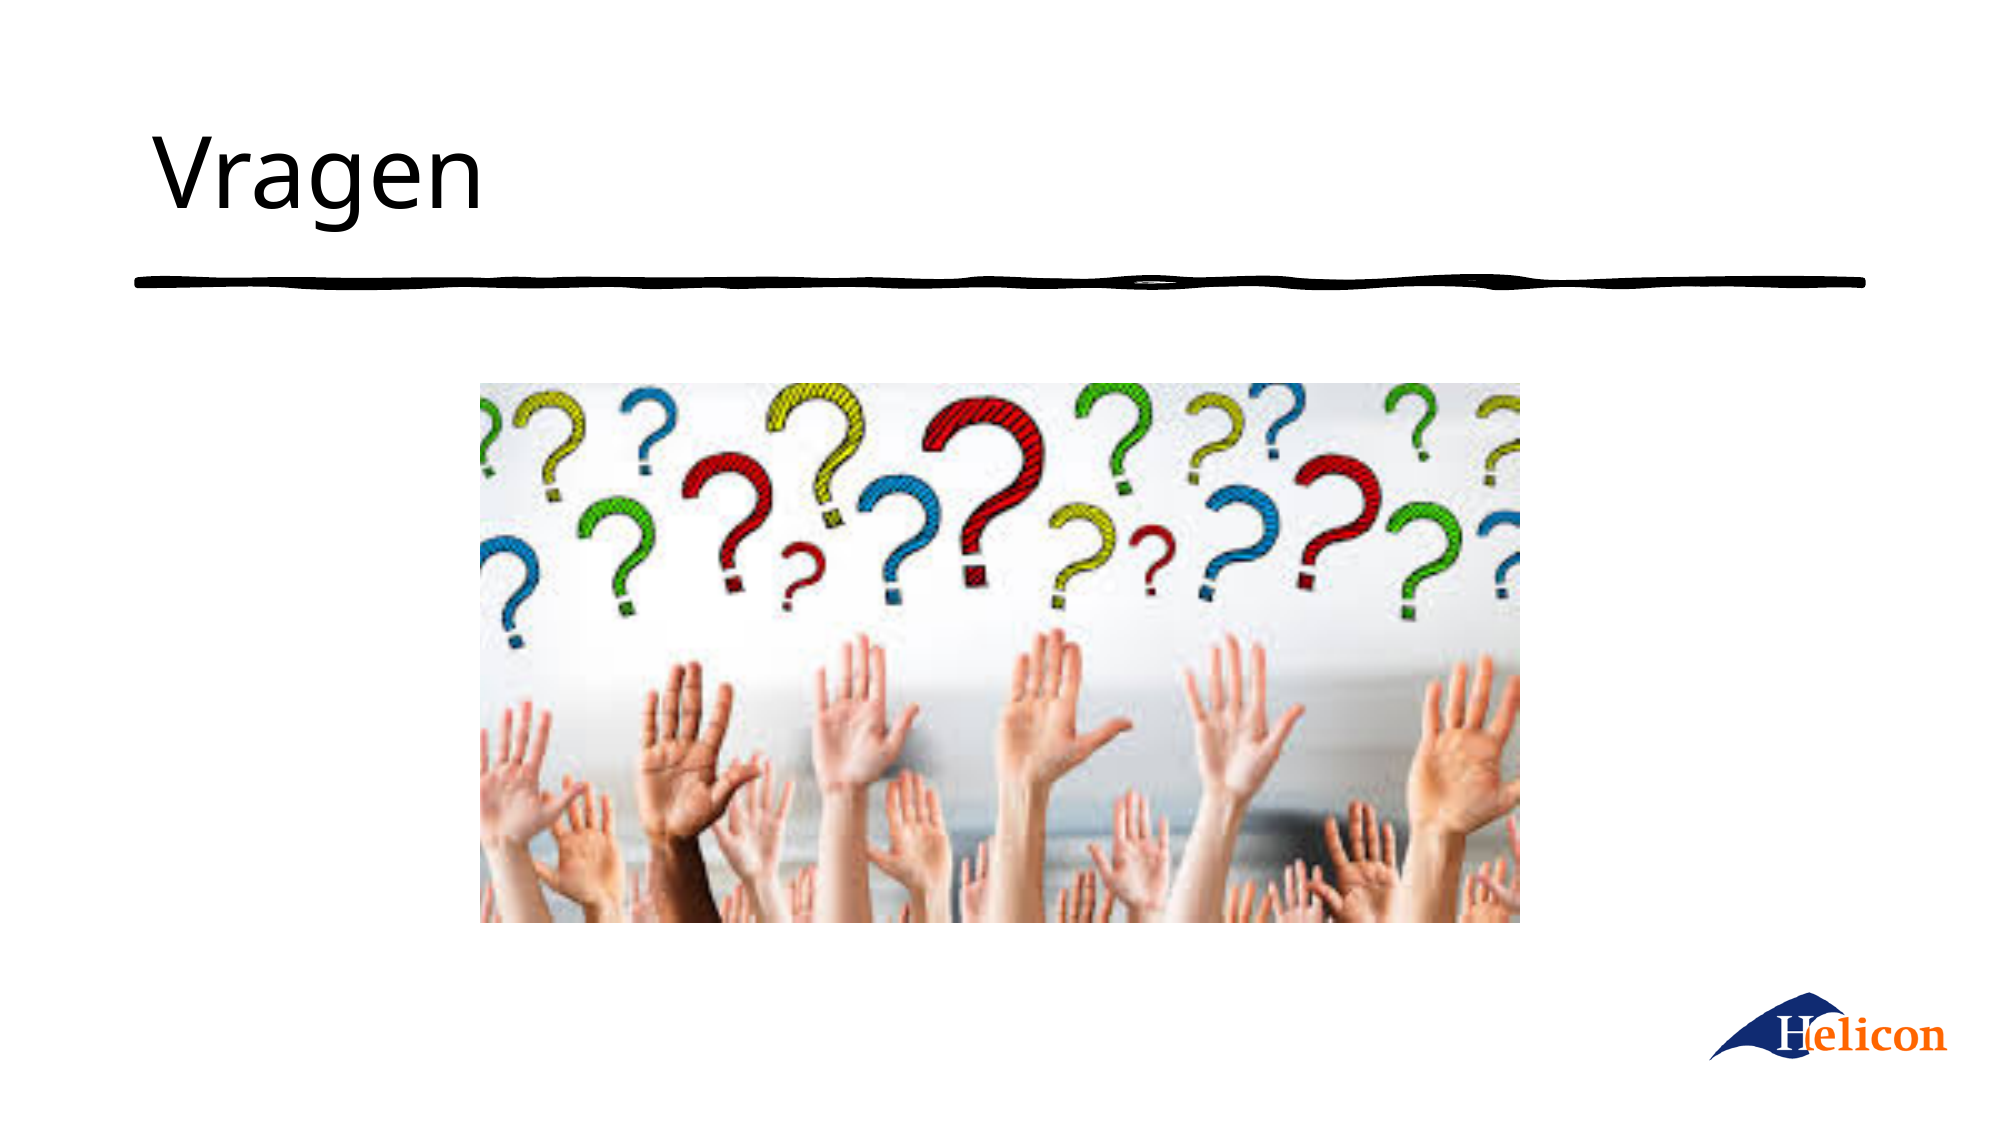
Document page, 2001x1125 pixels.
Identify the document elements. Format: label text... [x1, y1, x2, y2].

picture [1671, 952, 2000, 1125]
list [480, 383, 1520, 923]
title Vragen [137, 59, 1863, 278]
